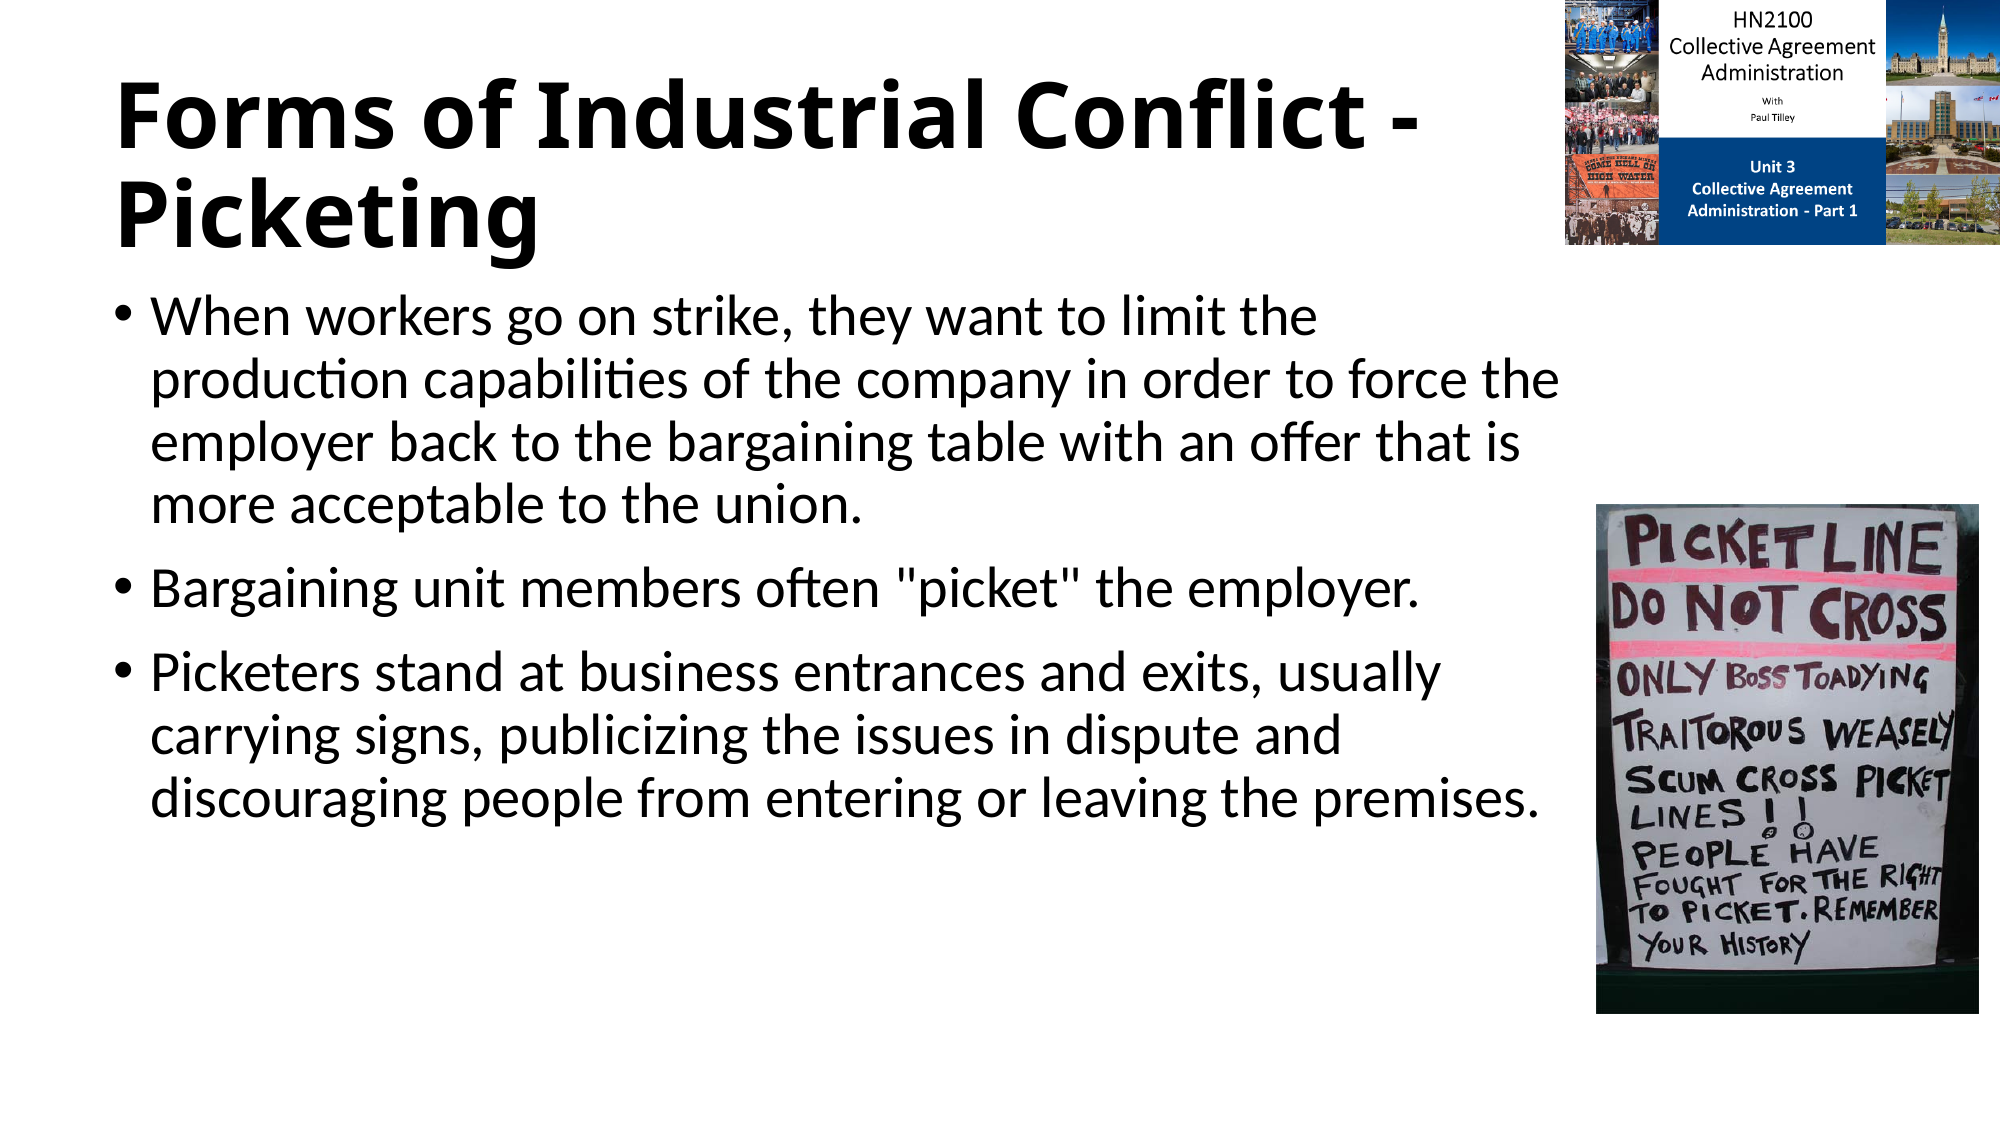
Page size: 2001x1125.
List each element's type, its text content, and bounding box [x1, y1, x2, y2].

picture [1565, 0, 2000, 245]
list When workers go on strike, they want to limit the production capabilities of the company in order to force the employer back to the bargaining table with an offer that is more acceptable to the union. Bargaining unit members often "picket" the employer. Picketers stand at business entrances and exits, usually carrying signs, publicizing the issues in dispute and discouraging people from entering or leaving the premises. [98, 277, 1579, 992]
title Forms of Industrial Conflict - Picketing [98, 59, 1824, 278]
picture [1596, 504, 1979, 1014]
